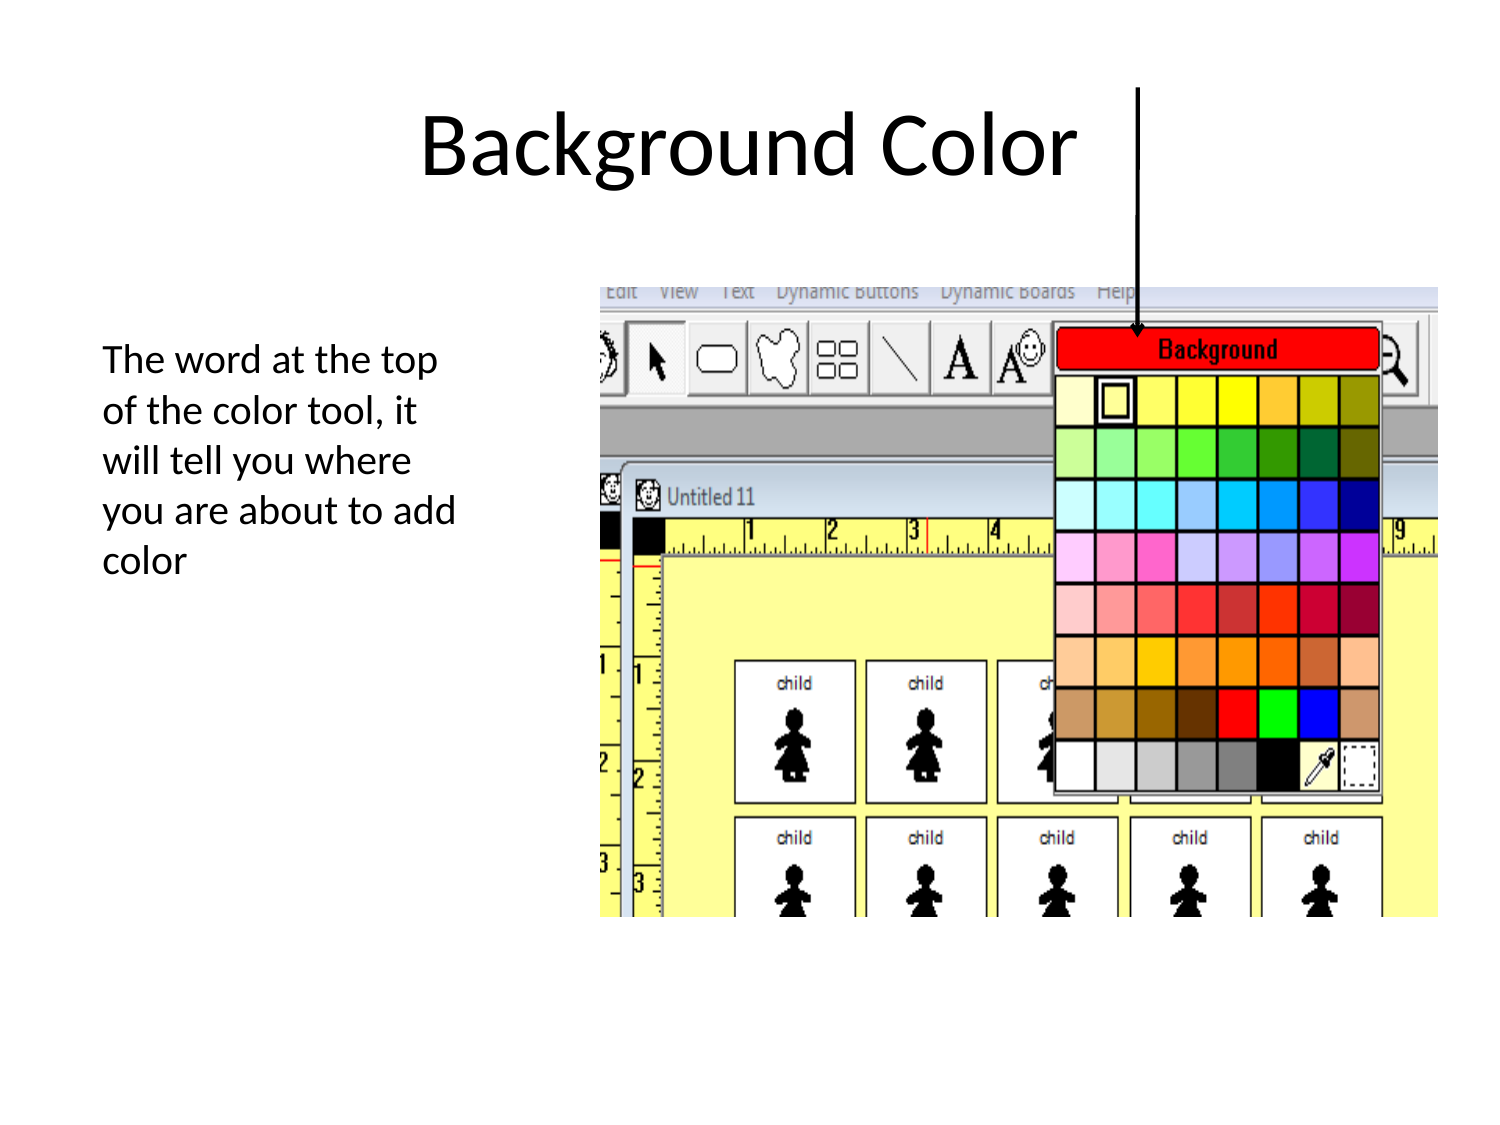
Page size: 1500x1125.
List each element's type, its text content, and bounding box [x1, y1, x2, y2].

text_box The word at the top of the color tool, it will tell you where you are about to add color [87, 324, 475, 590]
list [599, 287, 1438, 917]
title Background Color [75, 45, 1425, 233]
